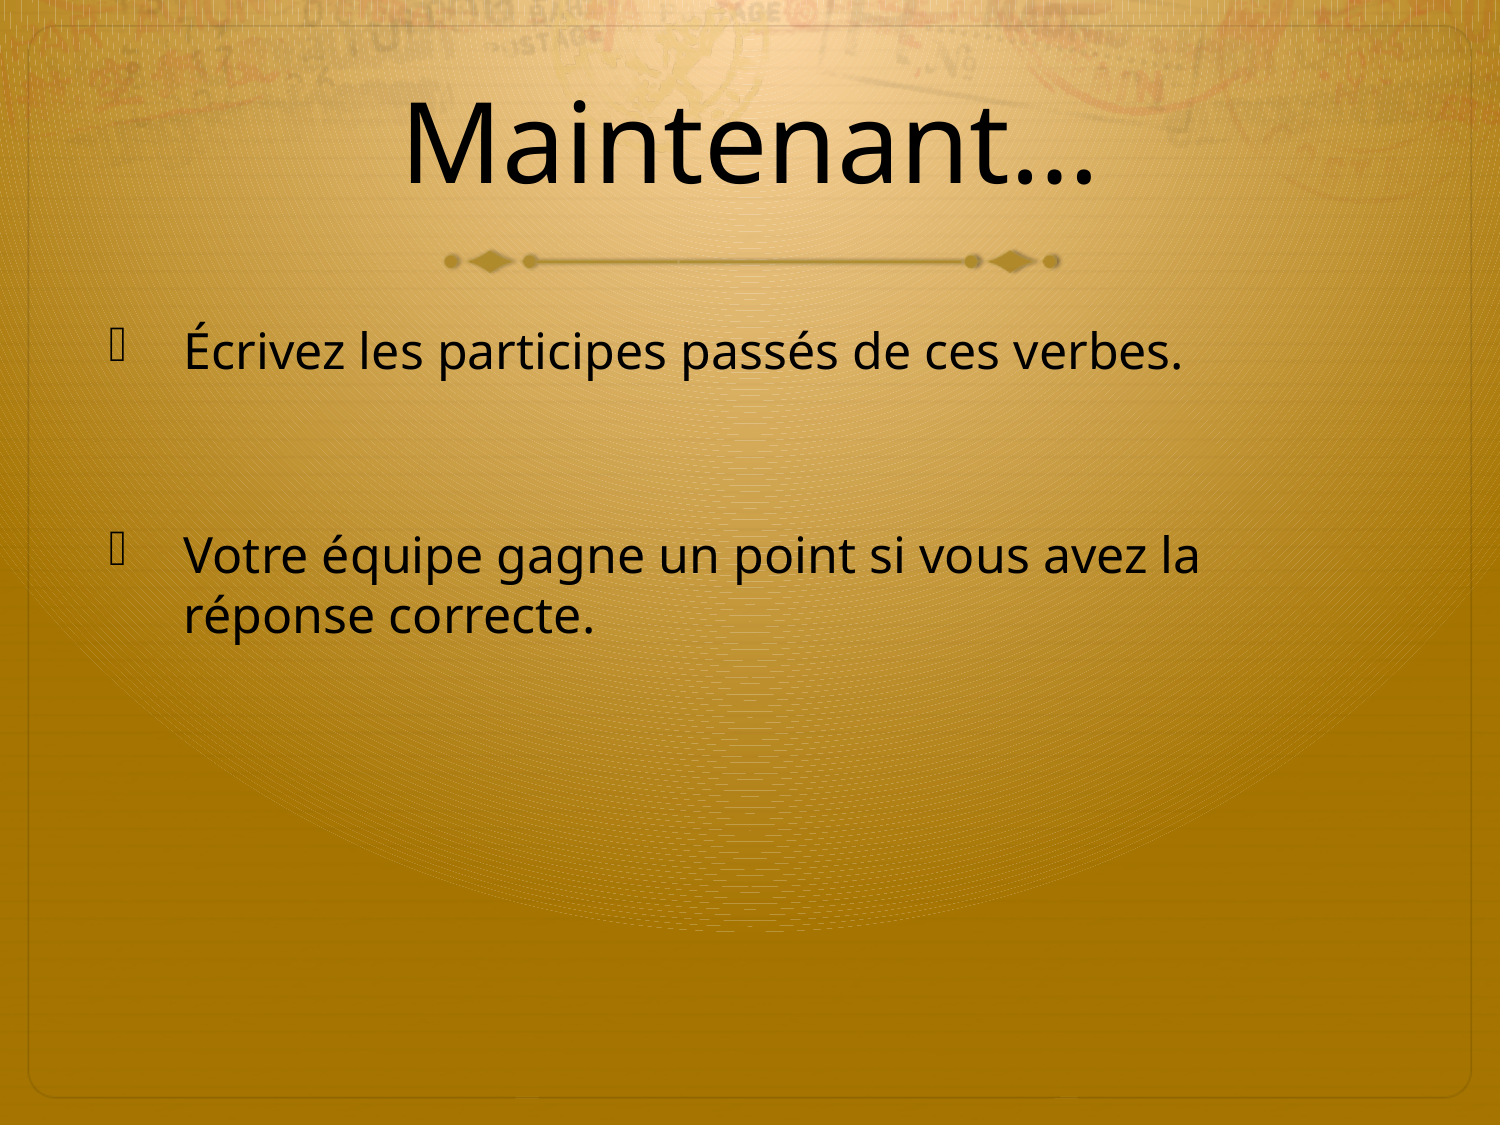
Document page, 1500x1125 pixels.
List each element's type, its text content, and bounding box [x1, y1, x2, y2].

list Écrivez les participes passés de ces verbes. Votre équipe gagne un point si vous avez la réponse correcte. [93, 312, 1407, 988]
picture [0, 0, 1500, 1125]
title Maintenant… [93, 45, 1407, 233]
